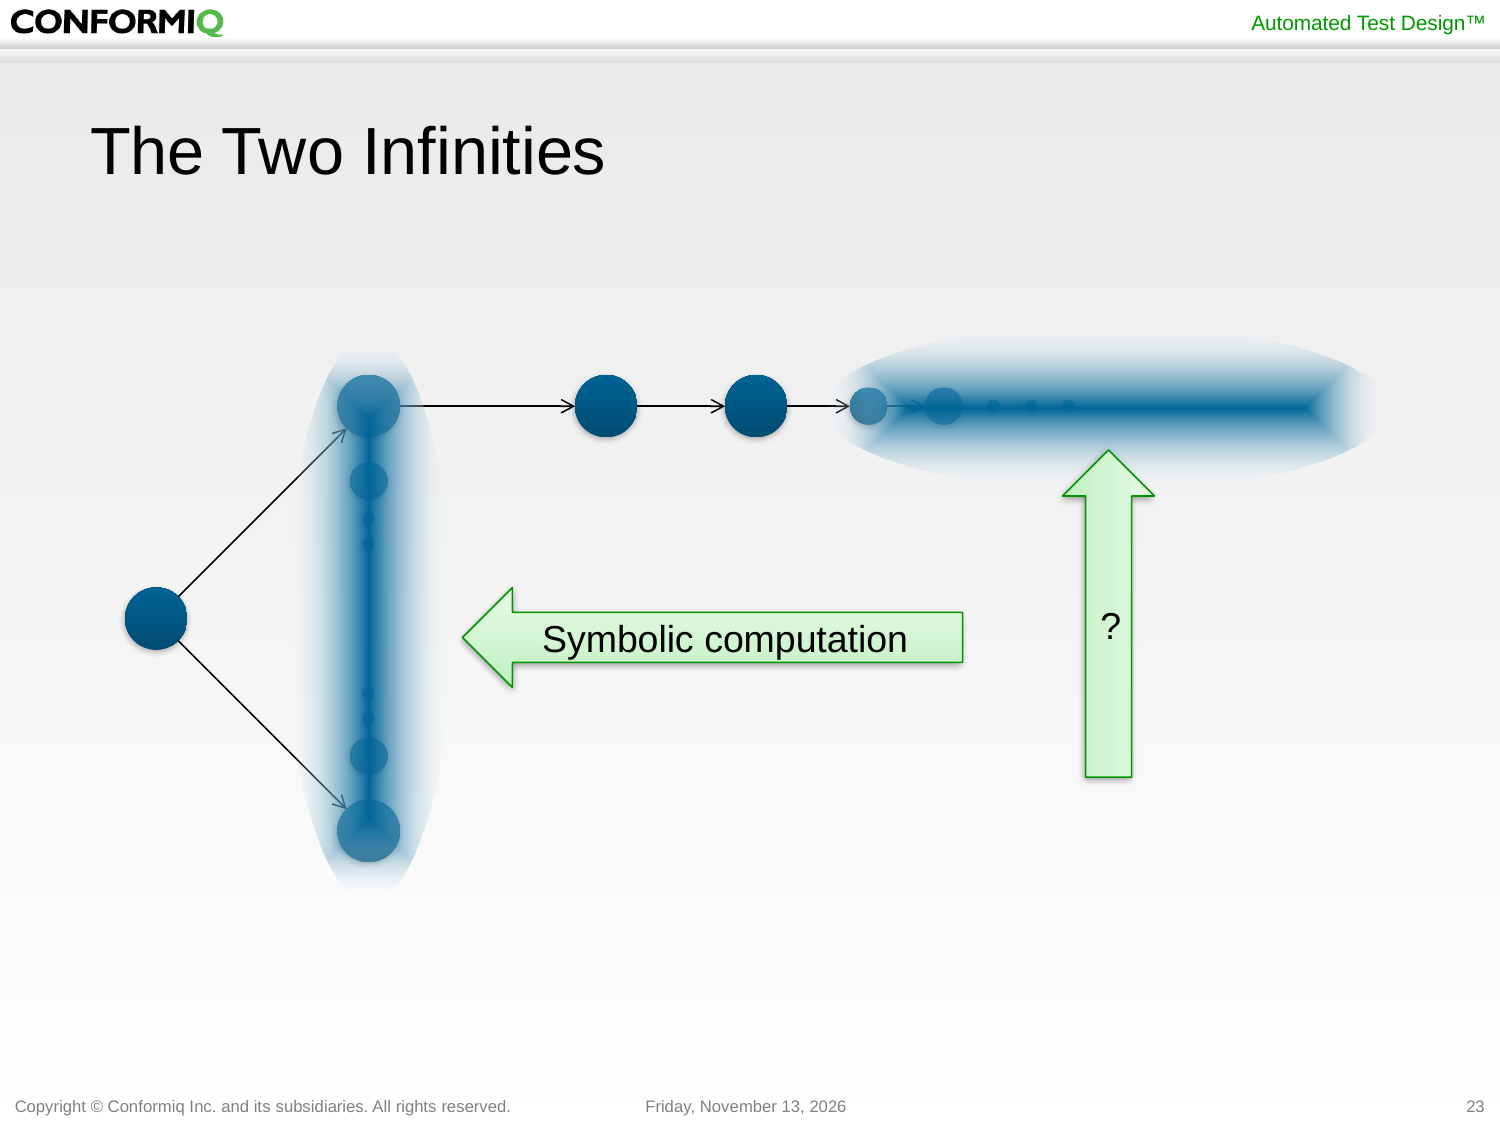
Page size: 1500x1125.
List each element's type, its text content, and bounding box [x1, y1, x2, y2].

picture [8, 4, 224, 37]
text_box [178, 428, 347, 597]
title The Two Infinities [75, 99, 1425, 200]
text_box [823, 322, 1390, 492]
text_box [283, 335, 454, 903]
text_box [575, 374, 638, 438]
text_box [124, 587, 188, 650]
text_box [178, 640, 347, 810]
text_box ? [1061, 449, 1156, 778]
text_box [725, 374, 788, 438]
text_box Symbolic computation [461, 586, 964, 689]
